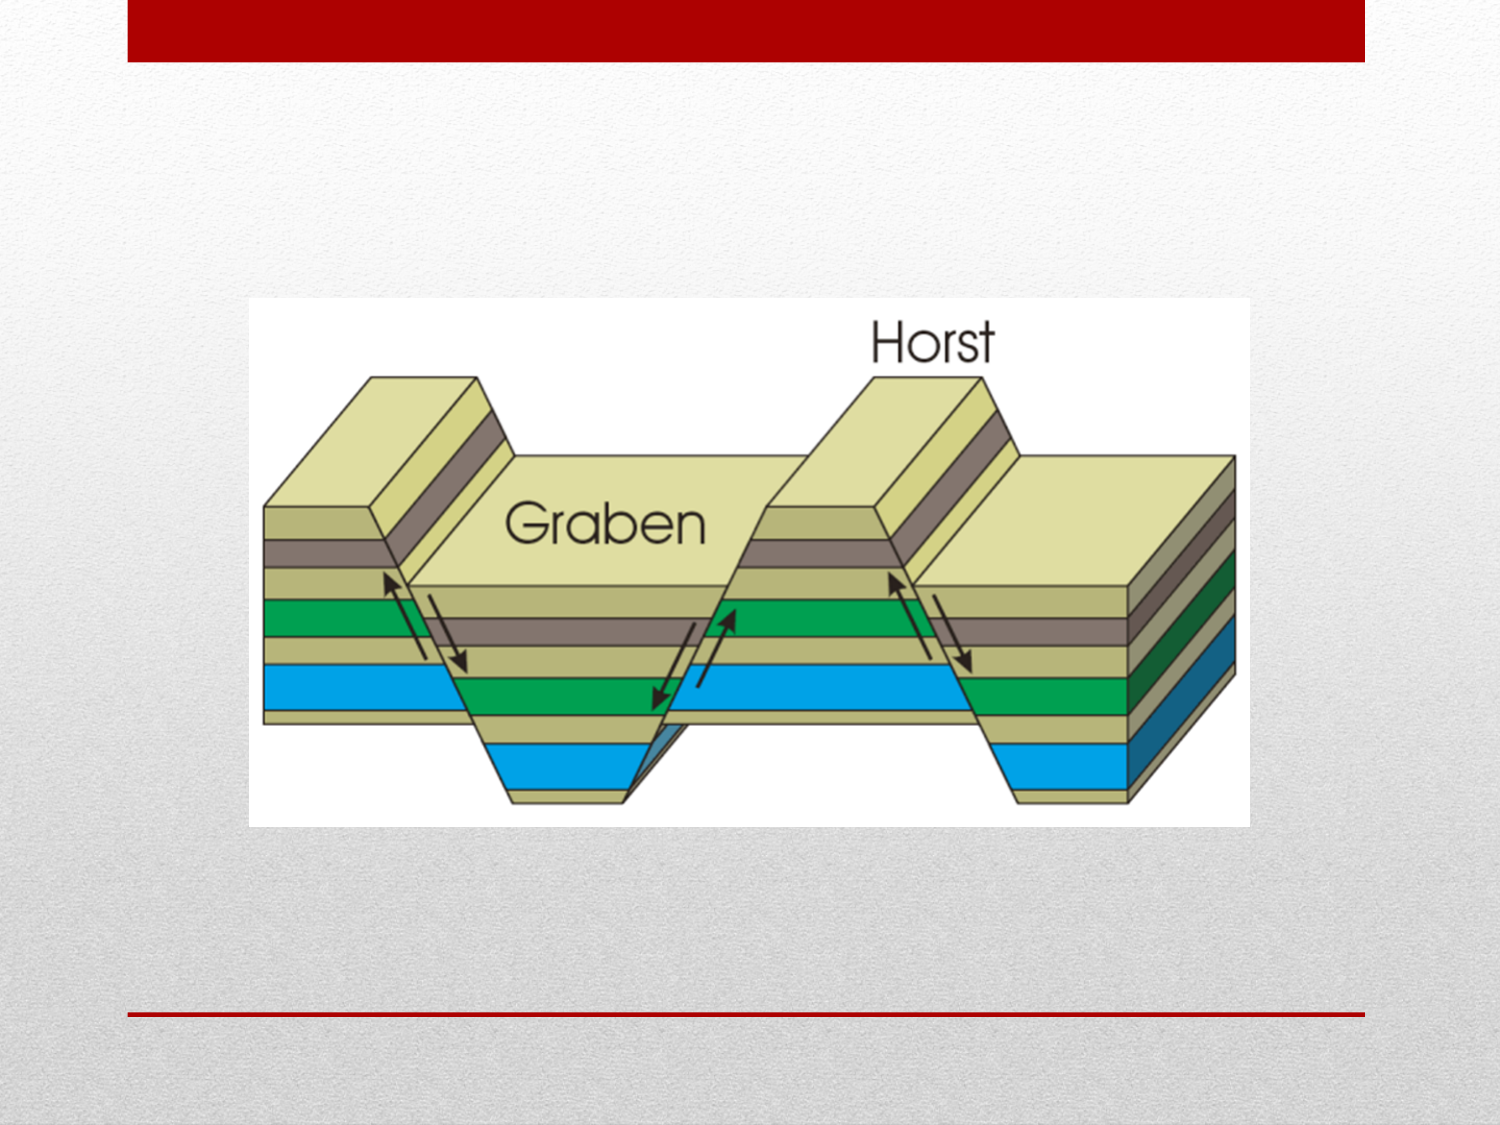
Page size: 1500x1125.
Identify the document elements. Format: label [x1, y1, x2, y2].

picture [249, 297, 1251, 828]
